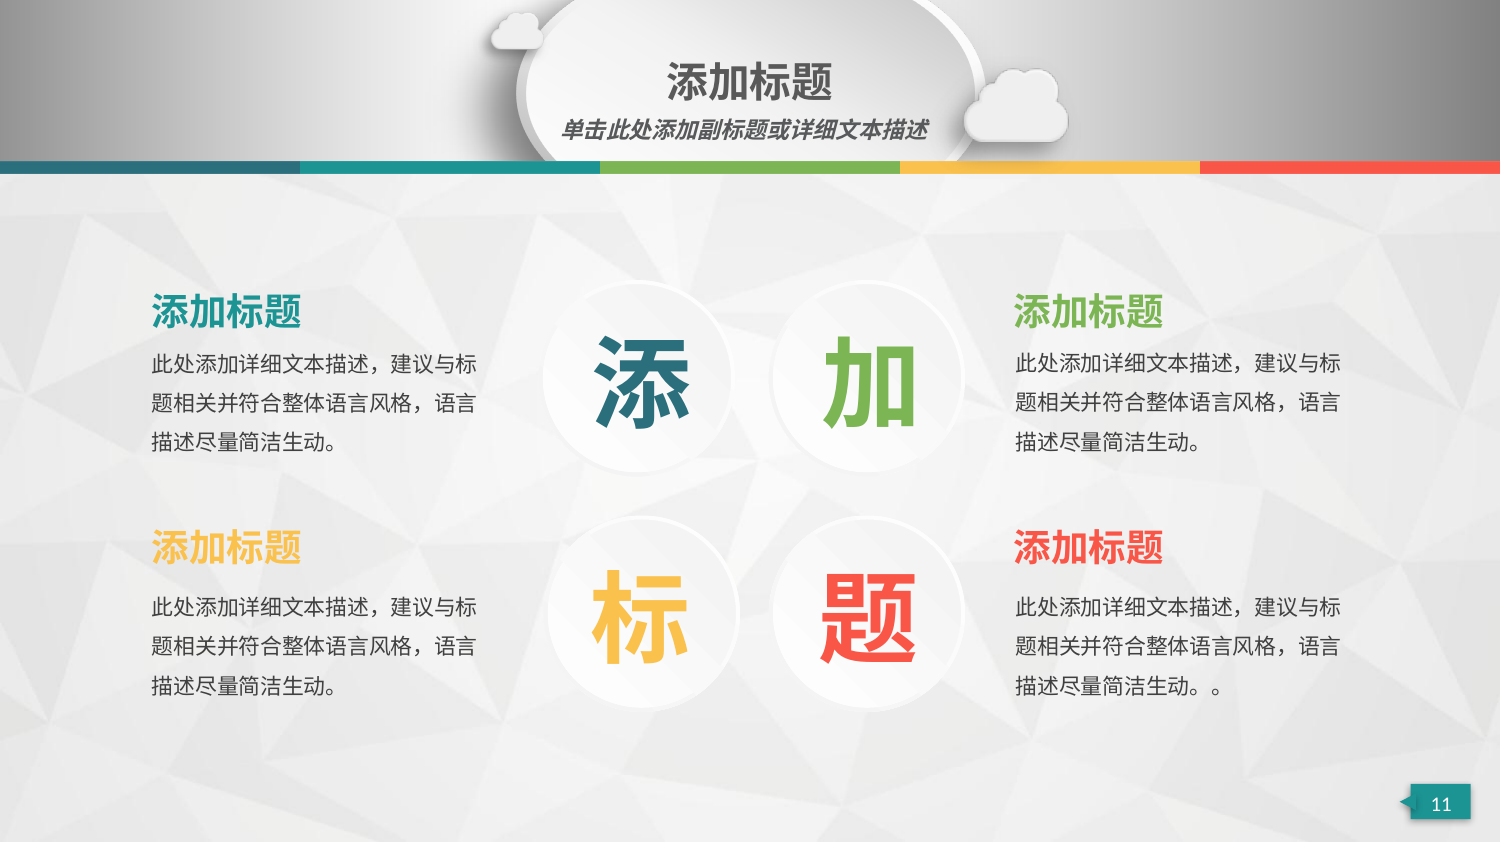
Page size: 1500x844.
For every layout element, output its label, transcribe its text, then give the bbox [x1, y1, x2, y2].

text_box 单击此处添加副标题或详细文本描述 [545, 108, 943, 151]
picture [0, 0, 1500, 842]
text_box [768, 279, 966, 477]
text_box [998, 516, 1377, 708]
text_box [136, 516, 513, 708]
text_box 加 [970, 320, 975, 441]
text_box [768, 515, 966, 713]
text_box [998, 280, 1377, 464]
text_box 添 [740, 320, 745, 441]
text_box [543, 515, 741, 713]
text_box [136, 280, 513, 465]
text_box 添加标题 [584, 55, 916, 106]
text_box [538, 279, 736, 477]
